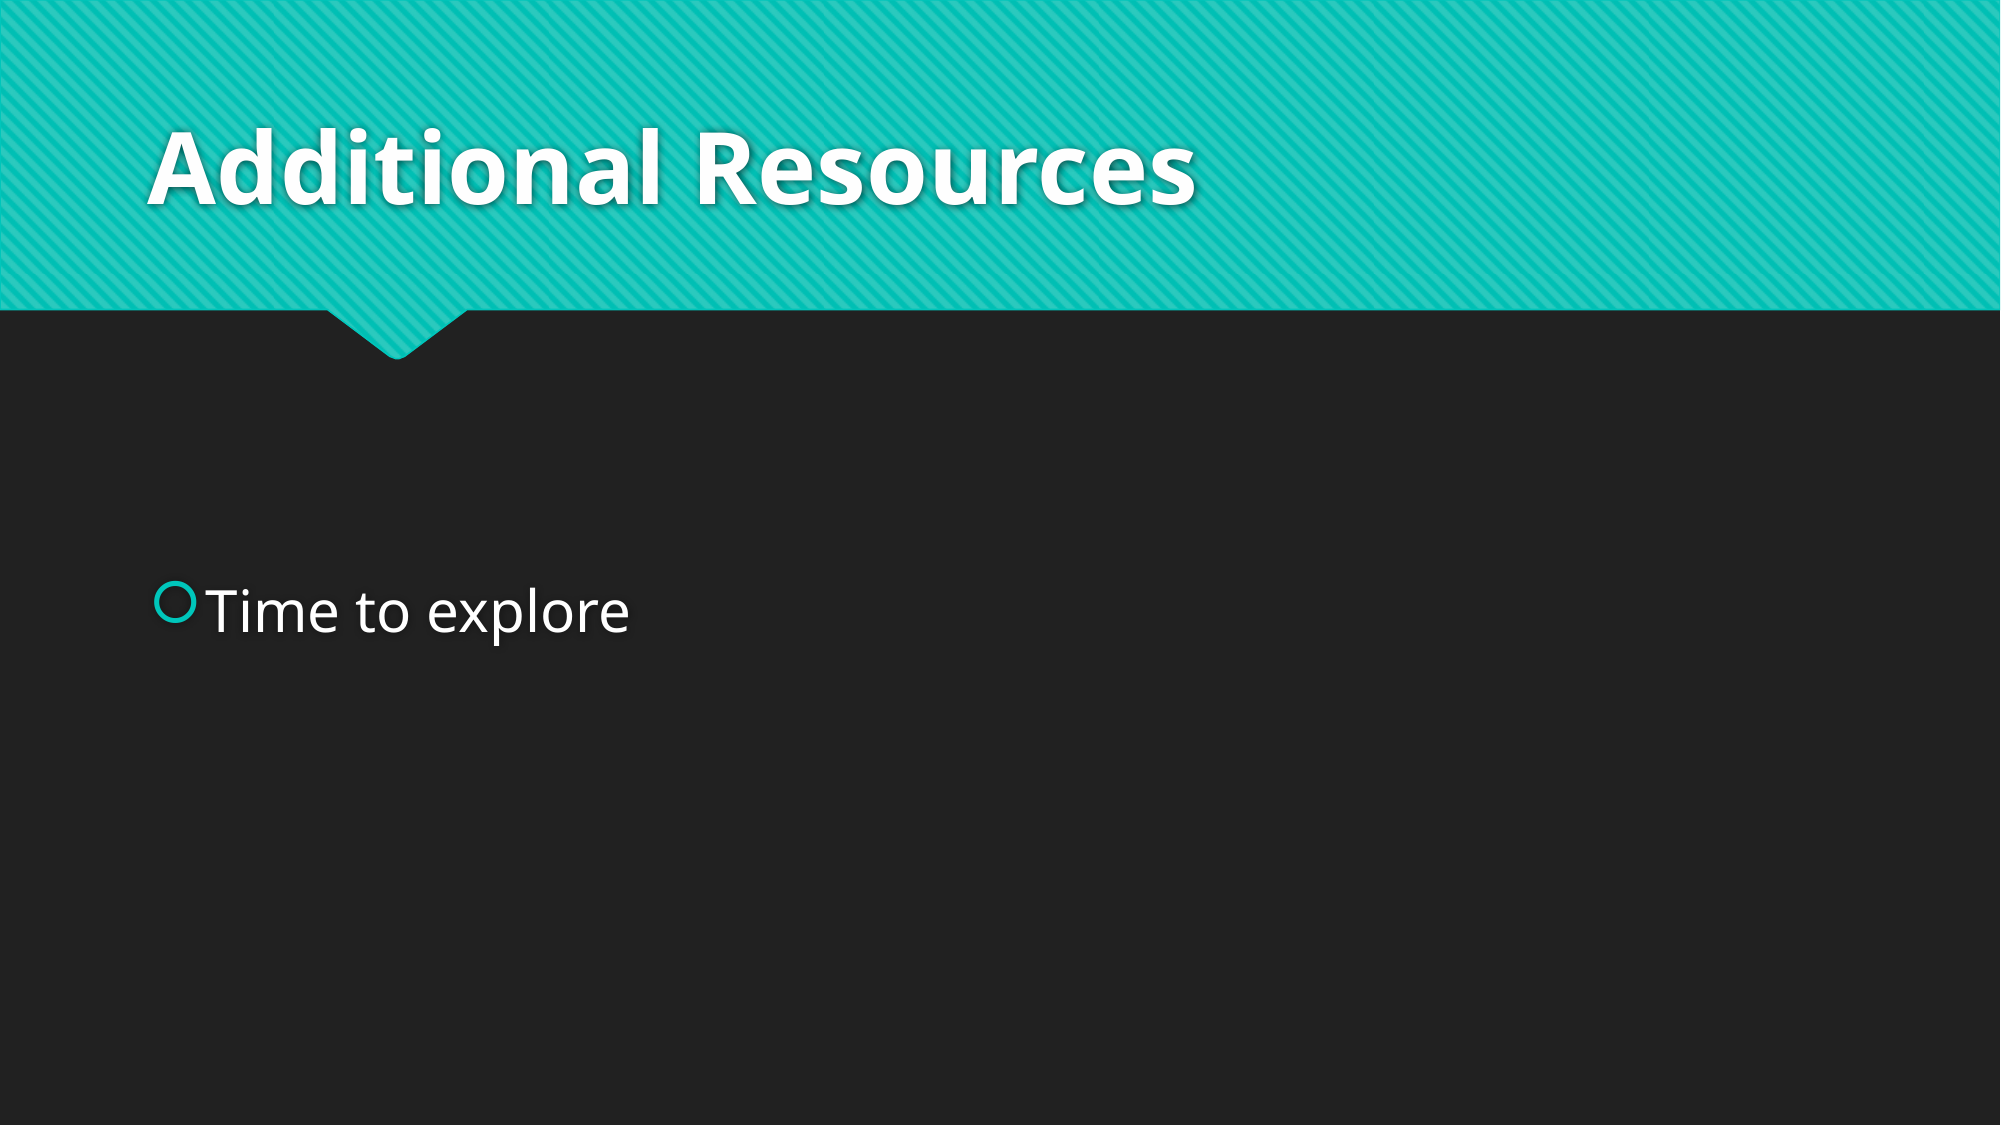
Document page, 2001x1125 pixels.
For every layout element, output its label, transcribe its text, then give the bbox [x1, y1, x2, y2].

title Additional Resources [132, 73, 1868, 233]
list Time to explore [134, 364, 1939, 962]
